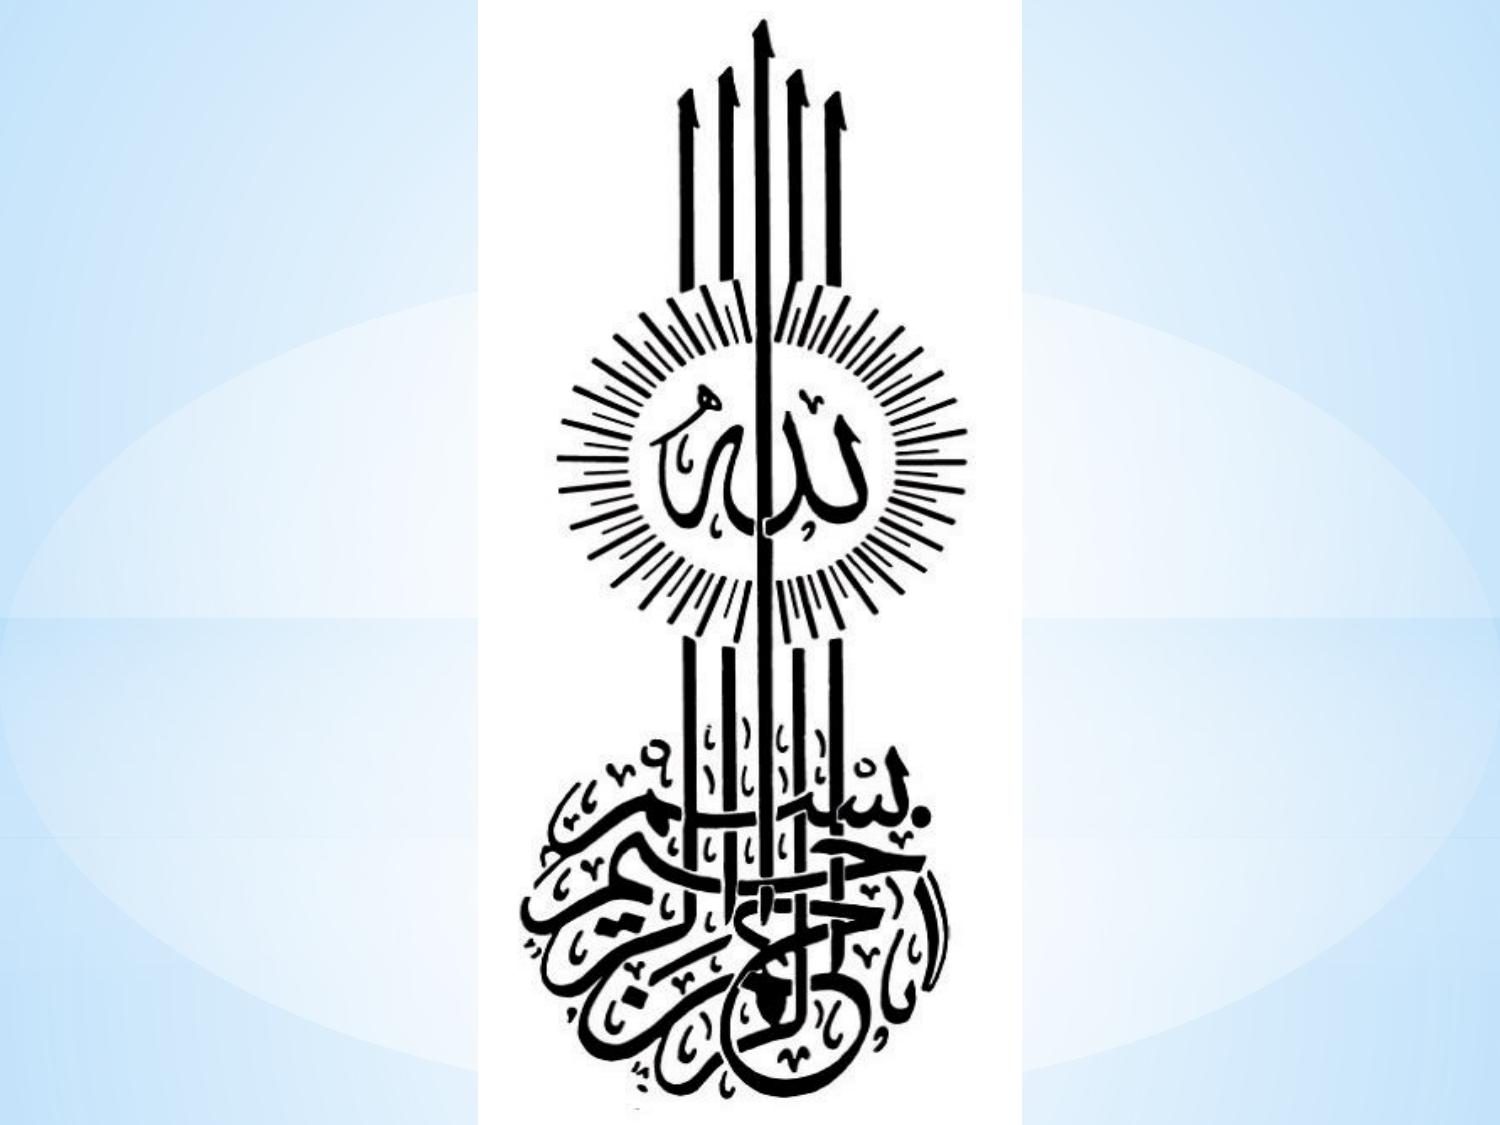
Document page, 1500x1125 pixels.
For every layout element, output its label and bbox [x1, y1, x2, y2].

picture [478, 0, 1022, 1125]
